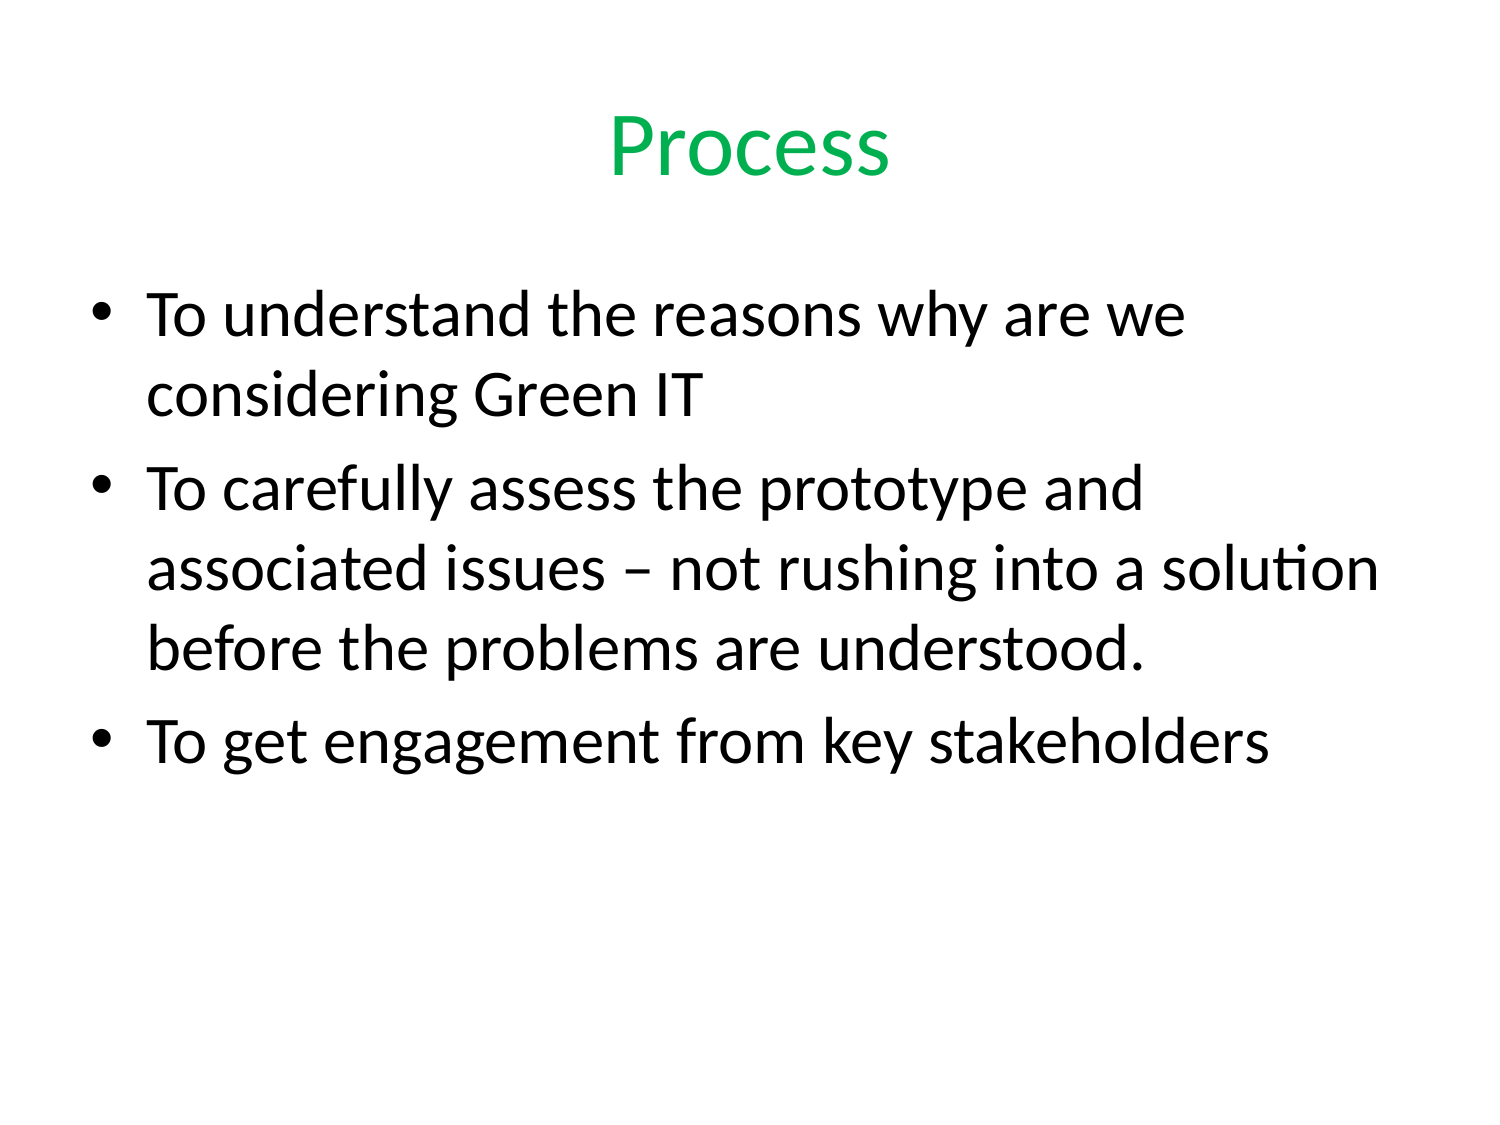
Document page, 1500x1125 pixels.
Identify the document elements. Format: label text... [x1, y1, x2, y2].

title Process [75, 45, 1425, 233]
list To understand the reasons why are we considering Green IT To carefully assess the prototype and associated issues – not rushing into a solution before the problems are understood. To get engagement from key stakeholders [75, 262, 1425, 1005]
